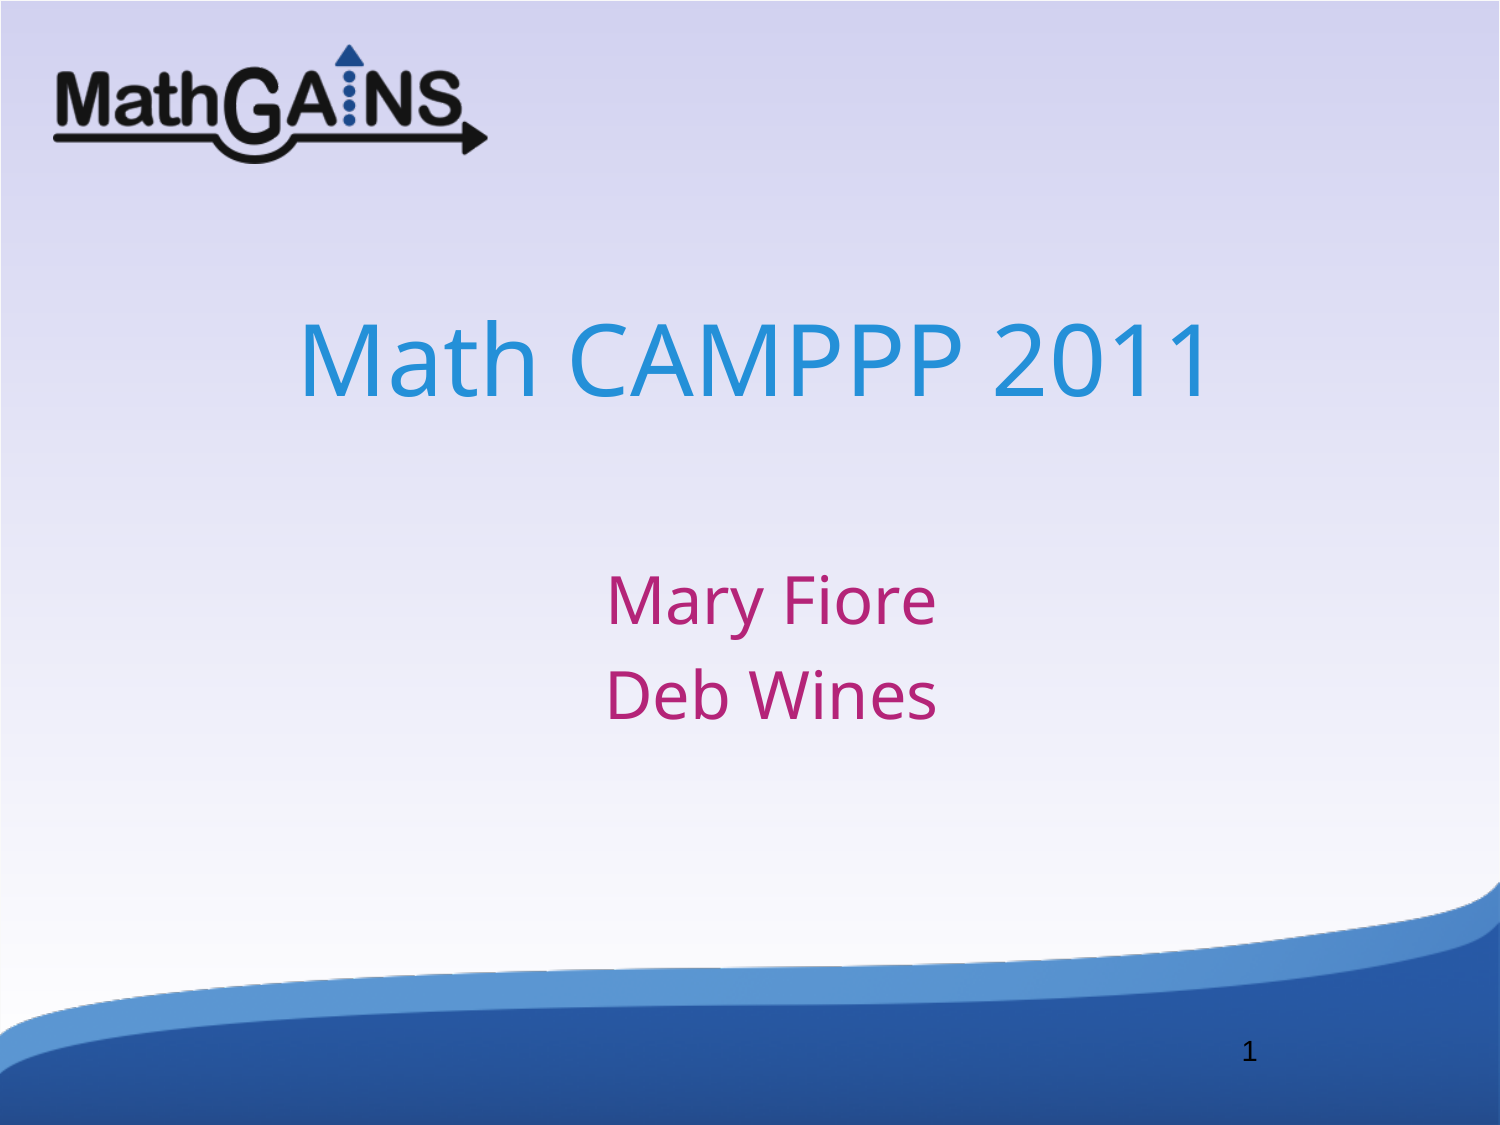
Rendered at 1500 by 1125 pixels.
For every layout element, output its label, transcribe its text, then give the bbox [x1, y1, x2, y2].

text_box [0, 0, 1500, 877]
list Mary Fiore Deb Wines [149, 549, 1401, 876]
picture [0, 878, 1500, 1125]
title Math CAMPPP 2011 [99, 161, 1426, 551]
picture [53, 43, 490, 165]
